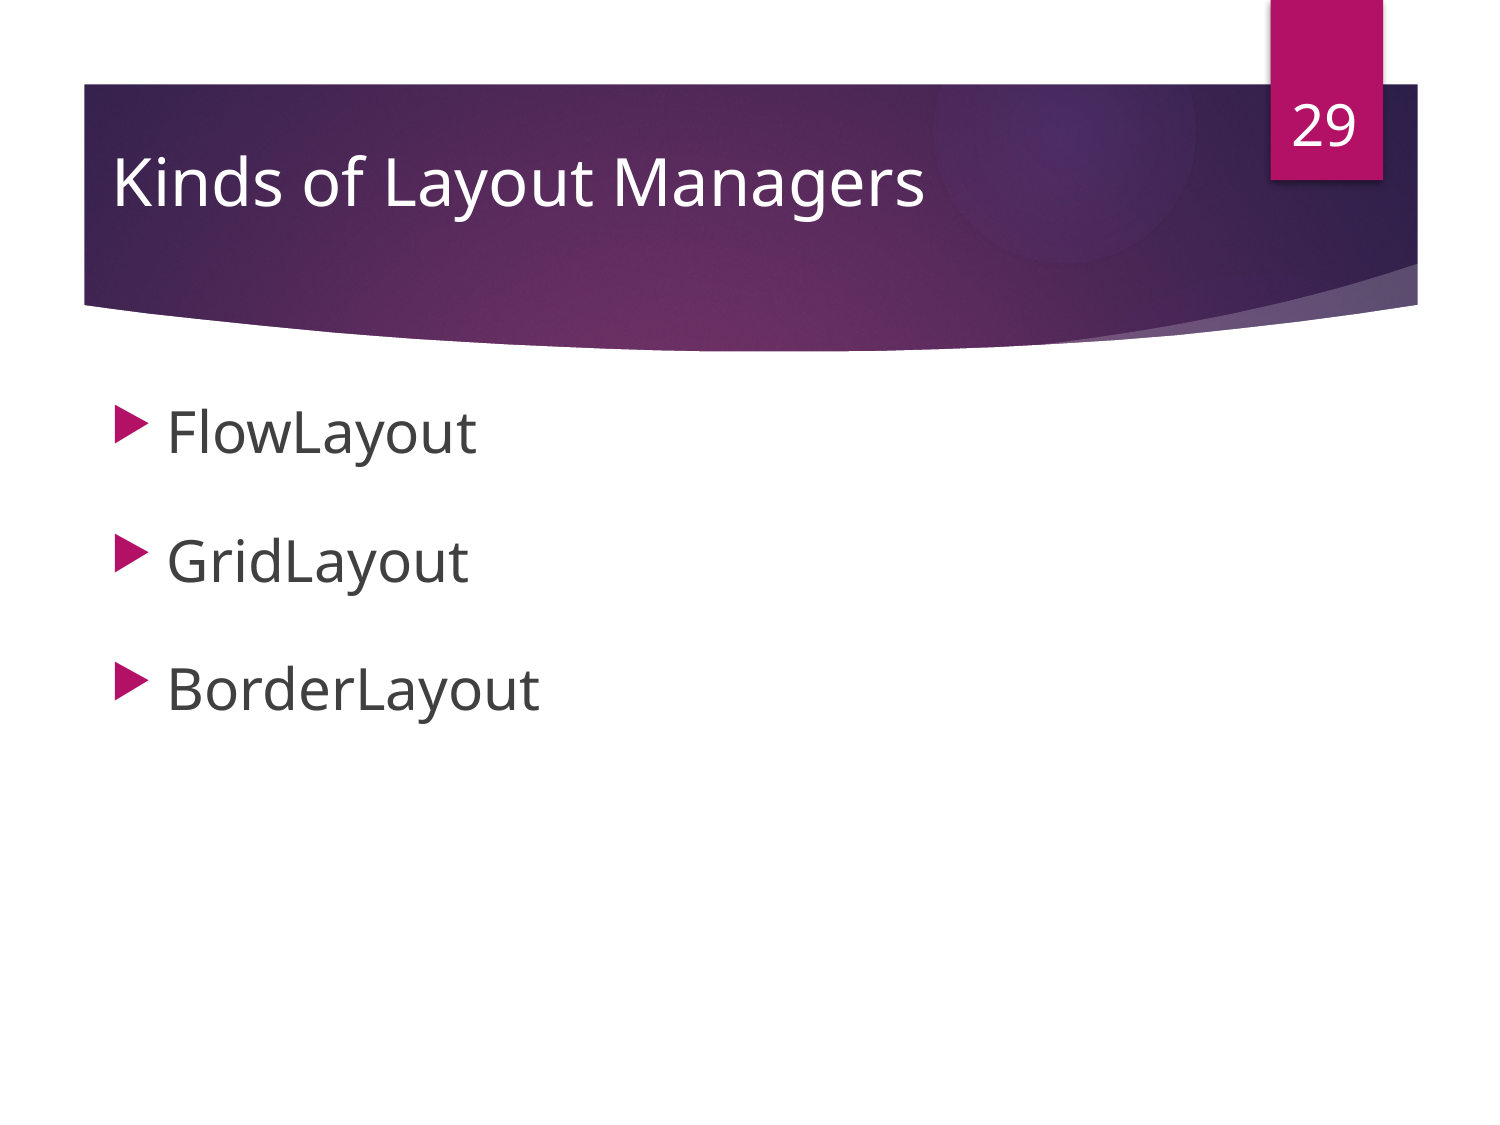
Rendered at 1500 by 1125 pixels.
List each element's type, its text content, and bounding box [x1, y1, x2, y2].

slide_number 29 [1259, 48, 1390, 175]
title Kinds of Layout Managers [96, 62, 1372, 297]
list FlowLayout GridLayout BorderLayout [95, 387, 1371, 1063]
